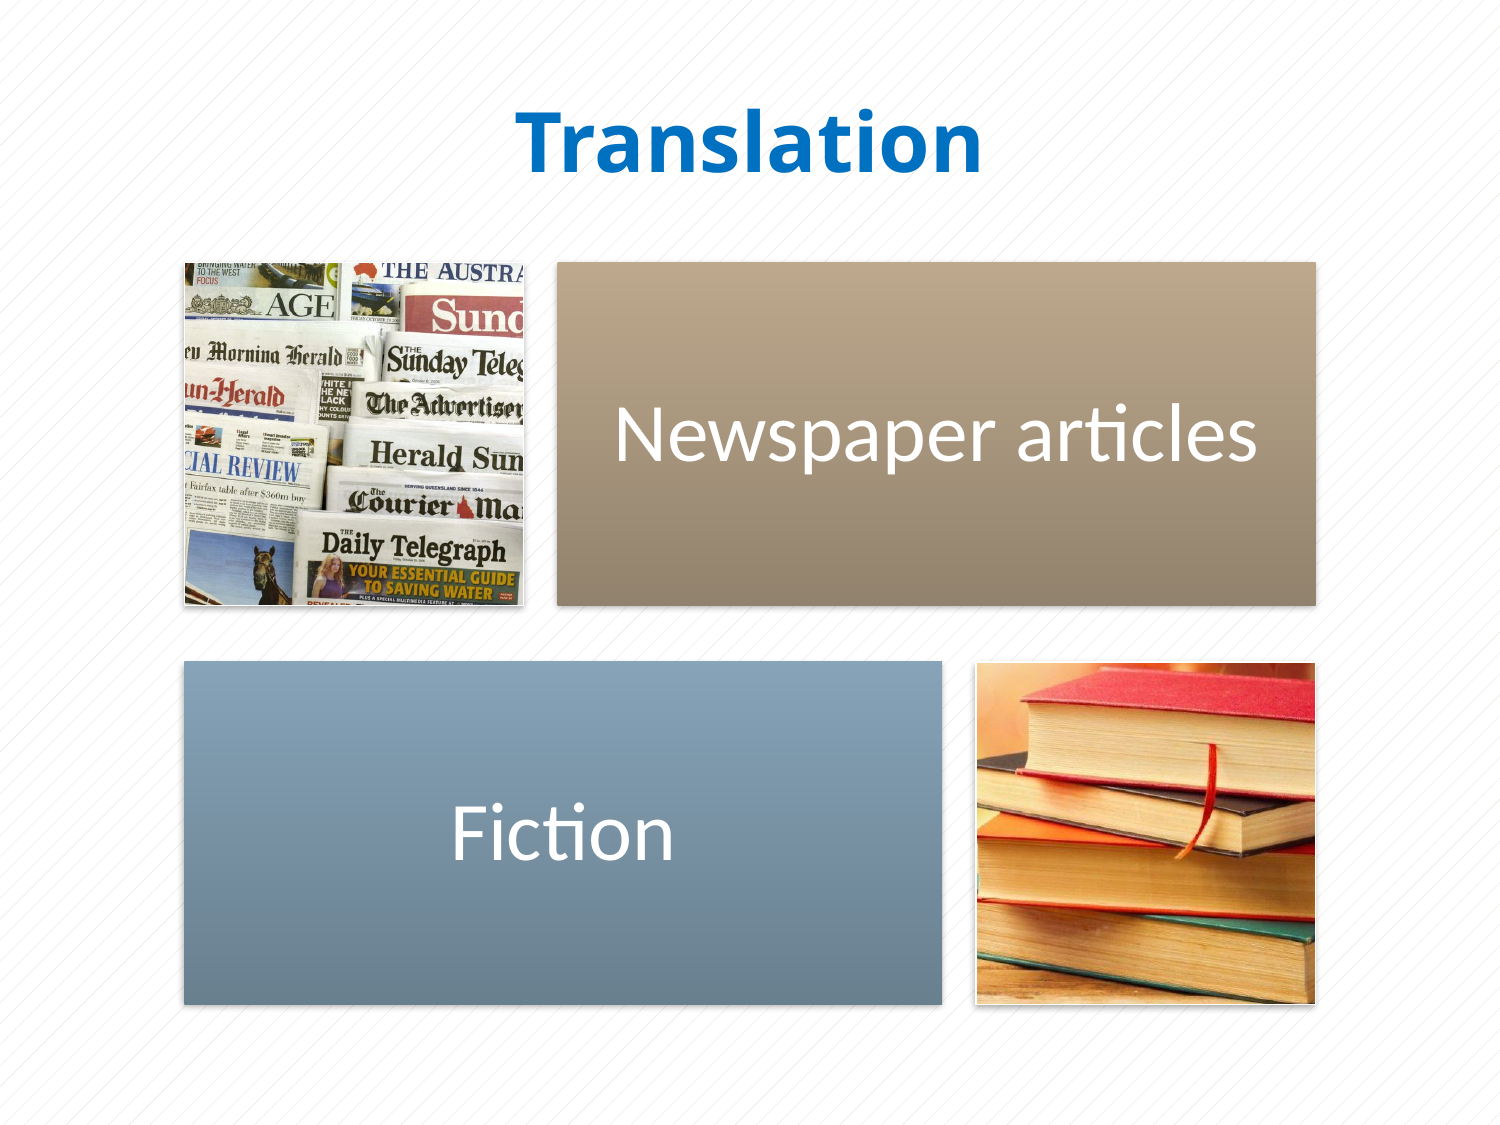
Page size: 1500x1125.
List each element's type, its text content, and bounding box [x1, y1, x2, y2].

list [74, 262, 1426, 1006]
title Translation [75, 45, 1425, 233]
